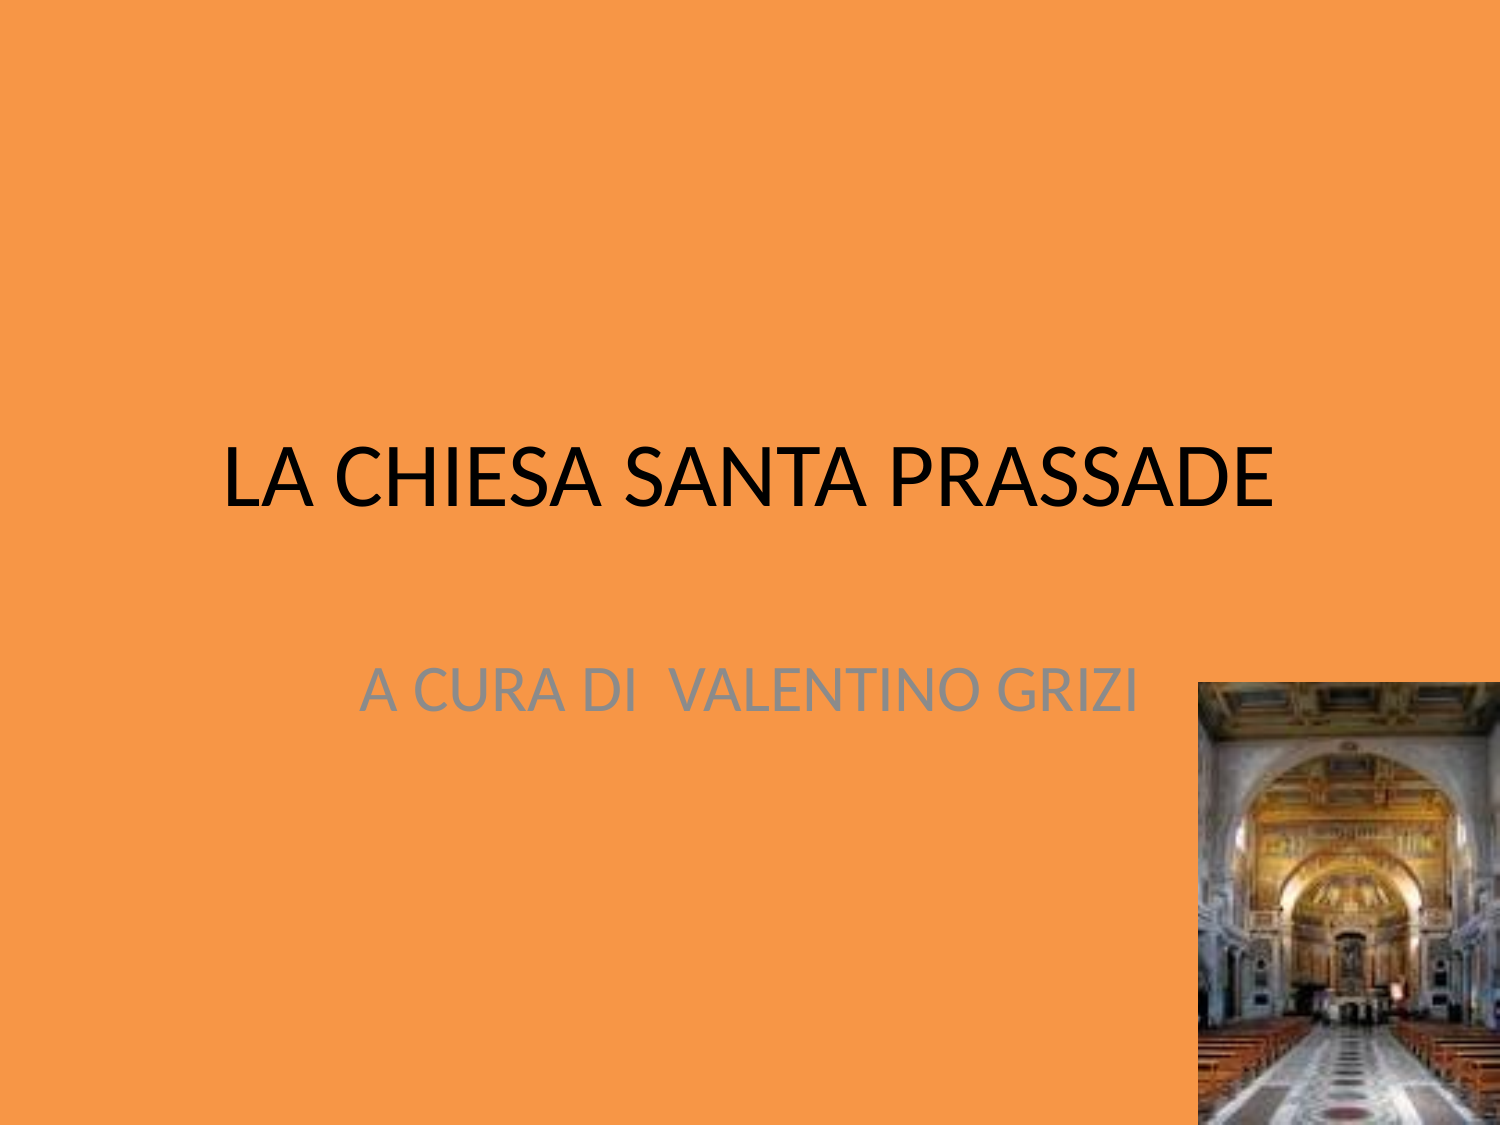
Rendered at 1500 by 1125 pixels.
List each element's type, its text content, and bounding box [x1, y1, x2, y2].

picture [1198, 682, 1500, 1125]
subtitle A CURA DI VALENTINO GRIZI [225, 637, 1275, 925]
title LA CHIESA SANTA PRASSADE [112, 349, 1388, 591]
